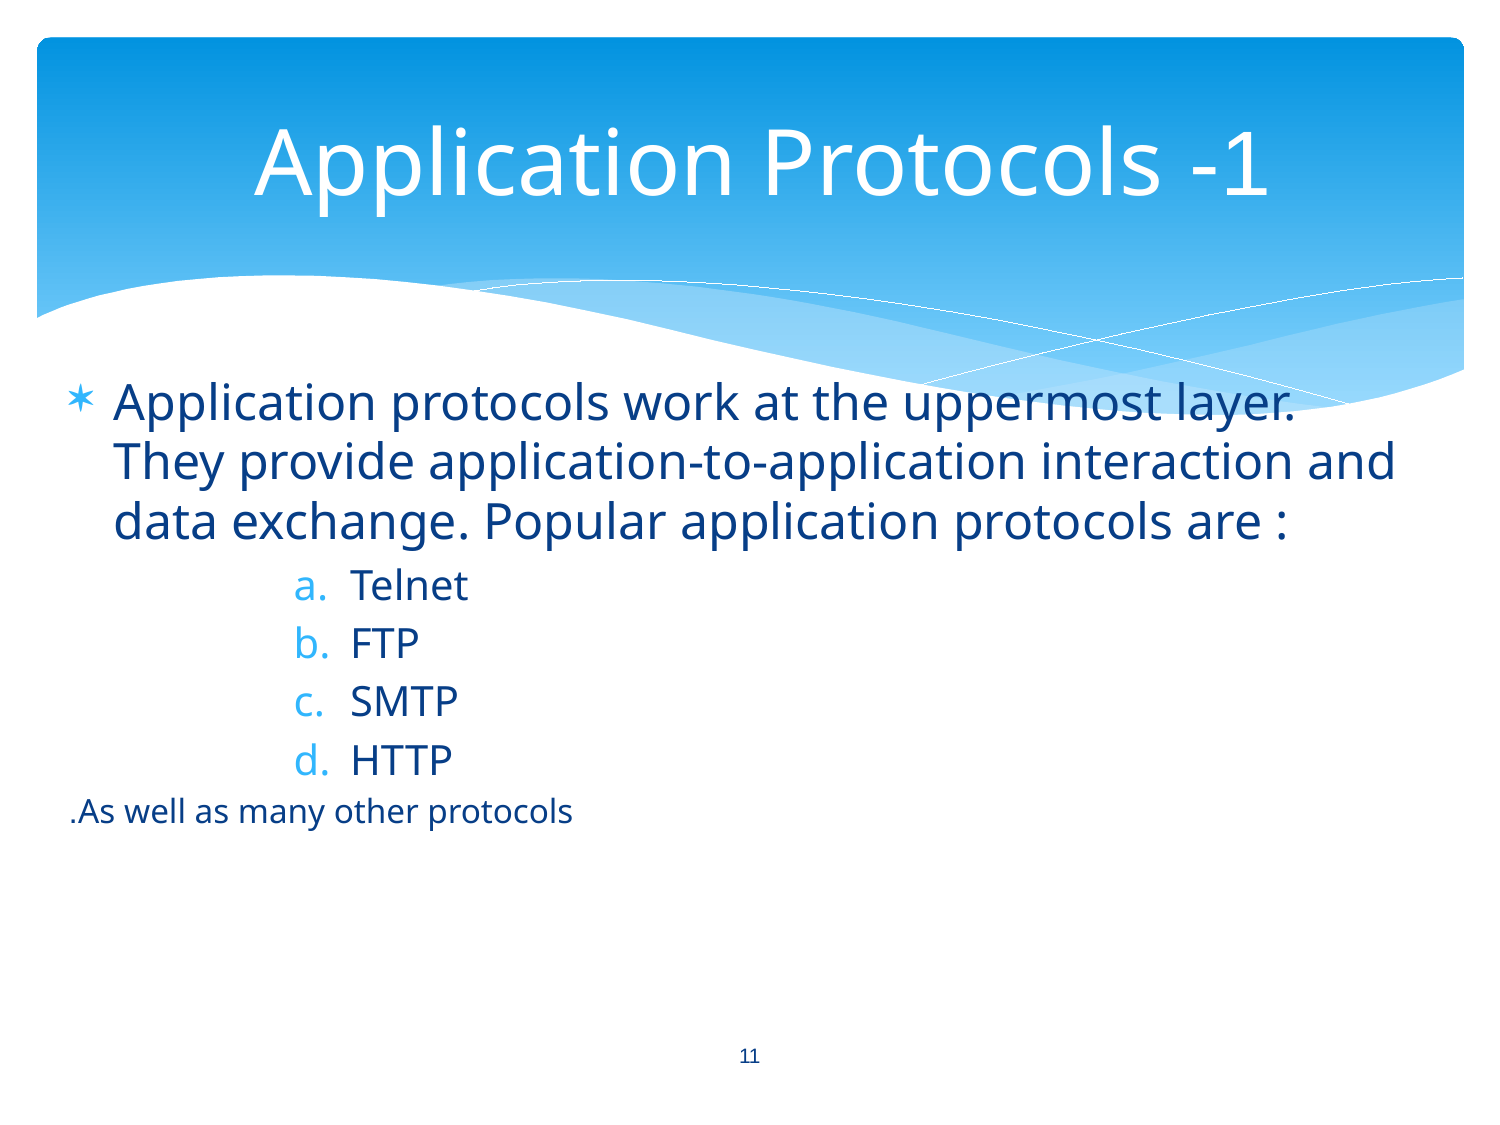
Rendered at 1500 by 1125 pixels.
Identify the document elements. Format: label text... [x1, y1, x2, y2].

list Application protocols work at the uppermost layer. They provide application-to-application interaction and data exchange. Popular application protocols are : Telnet FTP SMTP HTTP As well as many other protocols. [53, 362, 1425, 1050]
slide_number 11 [654, 1025, 846, 1086]
title 1- Application Protocols [75, 55, 1425, 261]
